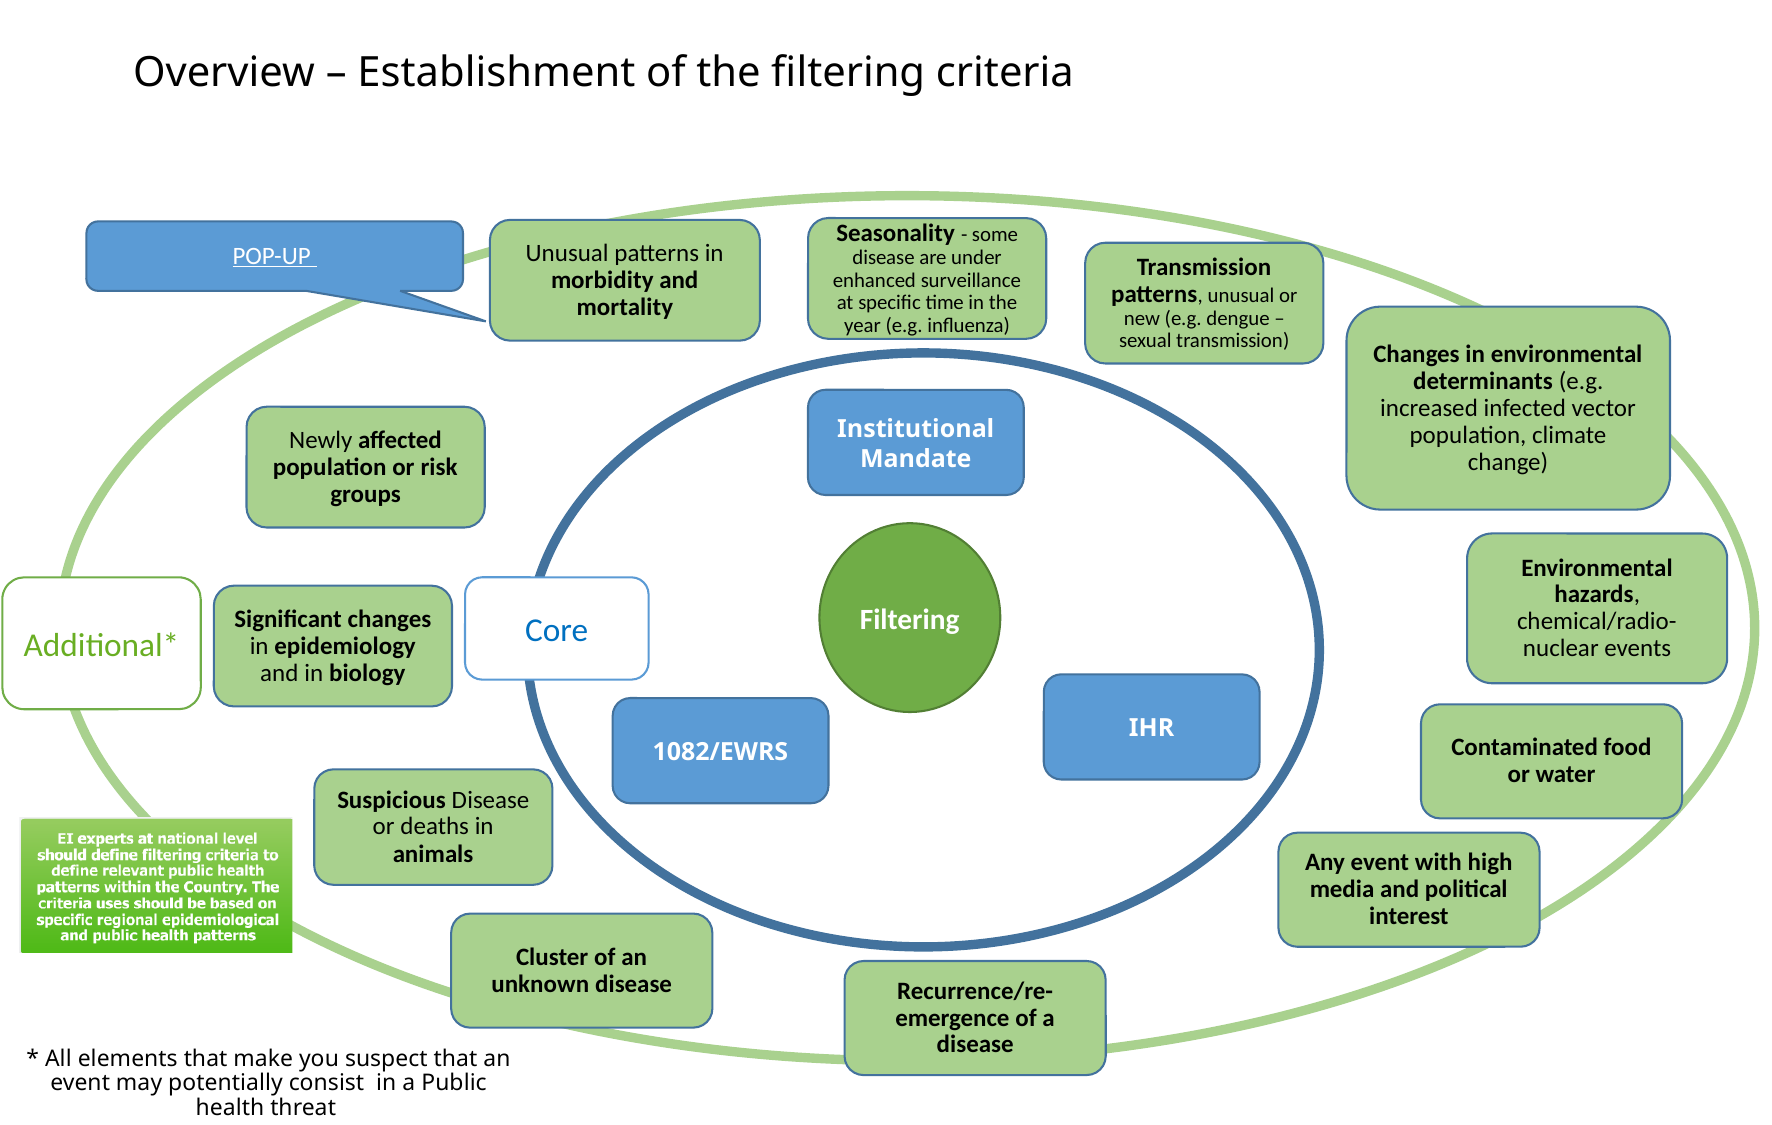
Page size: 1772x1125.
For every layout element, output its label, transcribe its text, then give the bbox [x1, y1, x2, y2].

text_box Unusual patterns in morbidity and mortality [488, 218, 761, 342]
text_box Cluster of an unknown disease [450, 912, 714, 1029]
text_box Additional* [1, 576, 202, 711]
text_box Seasonality - some disease are under enhanced surveillance at specific time in the year (e.g. influenza) [806, 216, 1048, 340]
text_box * All elements that make you suspect that an event may potentially consist in a Public health threat [2, 1039, 536, 1125]
text_box Environmental hazards, chemical/radio-nuclear events [1466, 532, 1729, 685]
text_box [64, 194, 1756, 1061]
text_box Contaminated food or water [1419, 703, 1684, 820]
picture [19, 817, 293, 953]
text_box IHR [1042, 673, 1261, 781]
text_box [528, 351, 1321, 948]
text_box Changes in environmental determinants (e.g. increased infected vector population, climate change) [1345, 305, 1672, 511]
text_box Core [463, 576, 650, 681]
text_box Institutional Mandate [806, 388, 1025, 497]
text_box Newly affected population or risk groups [245, 405, 486, 529]
text_box Transmission patterns, unusual or new (e.g. dengue – sexual transmission) [1084, 241, 1325, 365]
text_box 1082/EWRS [611, 696, 830, 805]
text_box Significant changes in epidemiology and in biology [212, 584, 454, 708]
text_box Suspicious Disease or deaths in animals [313, 768, 554, 886]
text_box Any event with high media and political interest [1277, 831, 1541, 948]
title Overview – Establishment of the filtering criteria [118, 18, 1695, 123]
text_box POP-UP [85, 220, 487, 323]
text_box Recurrence/re-emergence of a disease [843, 959, 1107, 1077]
